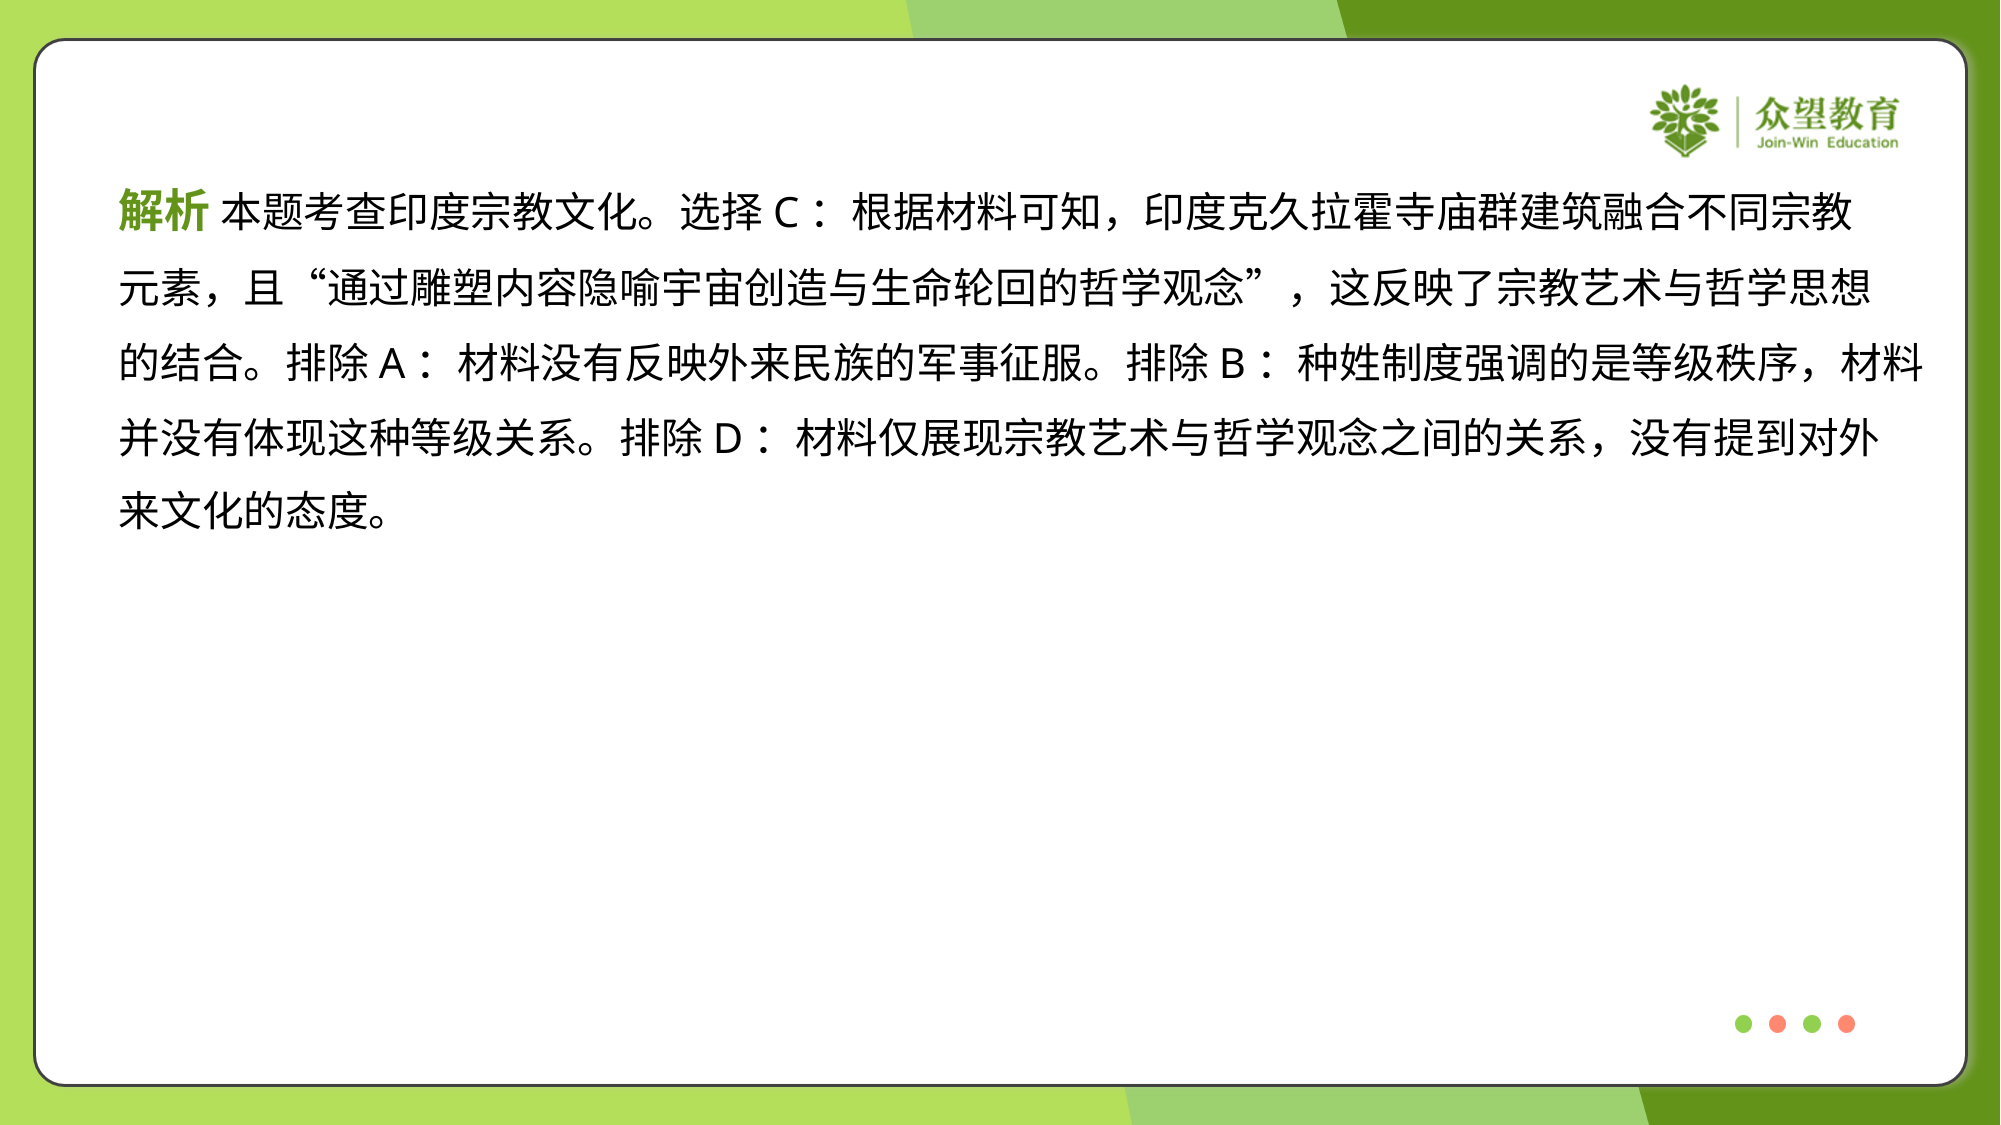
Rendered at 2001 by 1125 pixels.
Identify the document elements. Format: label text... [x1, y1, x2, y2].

text_box 解析 本题考查印度宗教文化。选择C：根据材料可知，印度克久拉霍寺庙群建筑融合不同宗教 元素，且“通过雕塑内容隐喻宇宙创造与生命轮回的哲学观念”，这反映了宗教艺术与哲学思想 的结合。排除A：材料没有反映外来民族的军事征服。排除B：种姓制度强调的是等级秩序，材料 并没有体现这种等级关系。排除D：材料仅展现宗教艺术与哲学观念之间的关系，没有提到对外 来文化的态度。 [118, 159, 1883, 527]
picture [0, 0, 2000, 1125]
